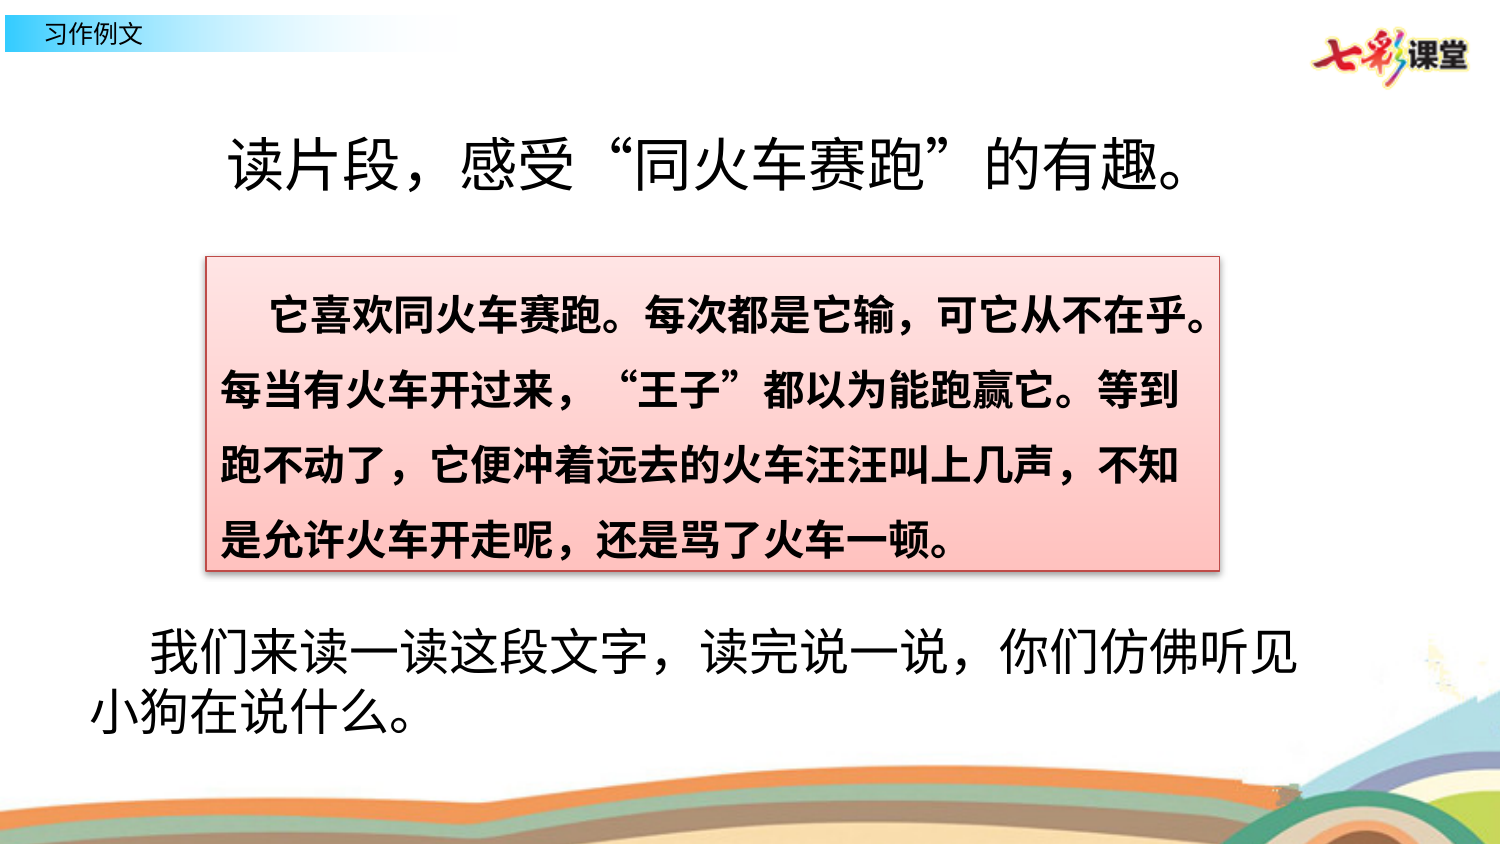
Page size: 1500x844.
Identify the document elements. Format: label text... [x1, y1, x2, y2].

text_box 我们来读一读这段文字，读完说一说，你们仿佛听见小狗在说什么。 [74, 613, 1352, 748]
text_box 它喜欢同火车赛跑。每次都是它输，可它从不在乎。每当有火车开过来，“王子”都以为能跑赢它。等到跑不动了，它便冲着远去的火车汪汪叫上几声，不知是允许火车开走呢，还是骂了火车一顿。 [205, 256, 1220, 572]
picture [1308, 14, 1477, 95]
picture [0, 572, 1500, 844]
text_box 读片段，感受“同火车赛跑”的有趣。 [209, 119, 1234, 208]
